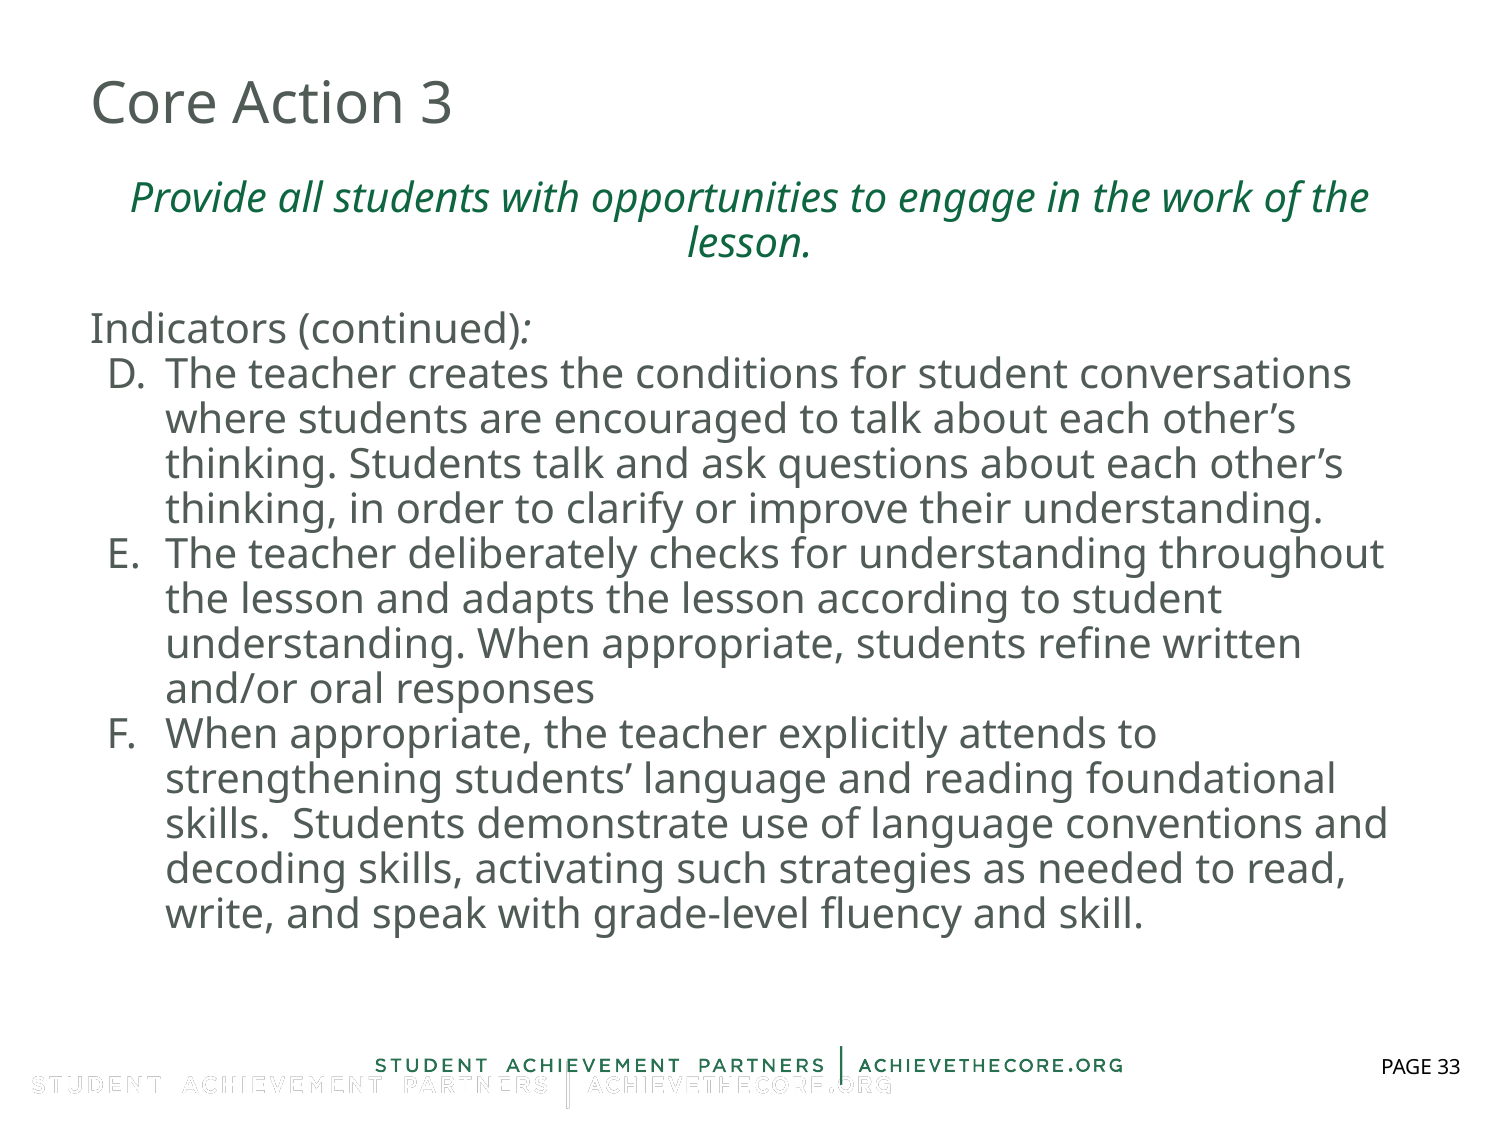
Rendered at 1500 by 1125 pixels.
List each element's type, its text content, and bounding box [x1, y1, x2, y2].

list Provide all students with opportunities to engage in the work of the lesson. Indicators (continued): The teacher creates the conditions for student conversations where students are encouraged to talk about each other’s thinking. Students talk and ask questions about each other’s thinking, in order to clarify or improve their understanding. The teacher deliberately checks for understanding throughout the lesson and adapts the lesson according to student understanding. When appropriate, students refine written and/or oral responses When appropriate, the teacher explicitly attends to strengthening students’ language and reading foundational skills. Students demonstrate use of language conventions and decoding skills, activating such strategies as needed to read, write, and speak with grade-level fluency and skill. [75, 169, 1425, 1021]
picture [12, 1046, 1122, 1112]
title Core Action 3 [75, 46, 1425, 154]
